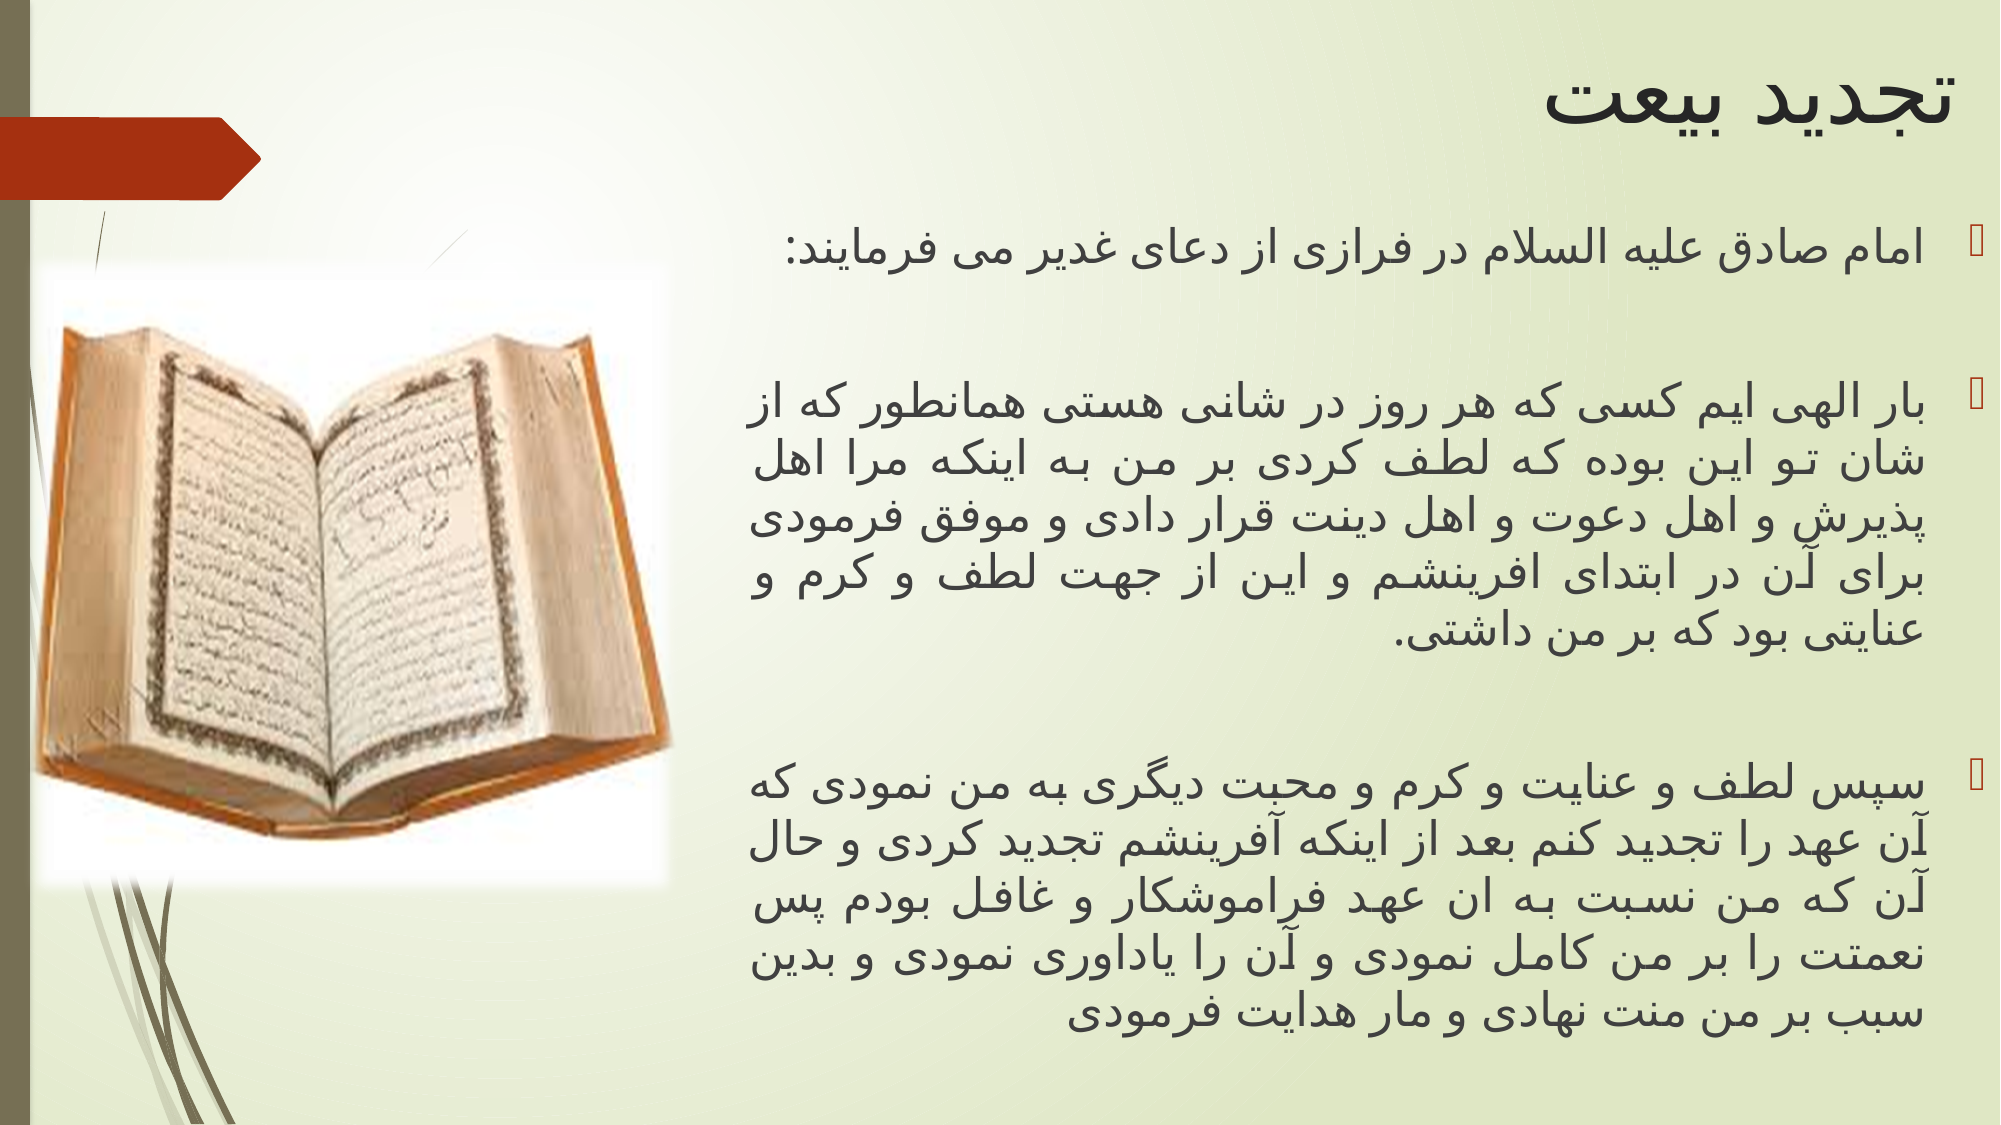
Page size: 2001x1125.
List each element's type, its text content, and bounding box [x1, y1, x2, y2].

list امام صادق علیه السلام در فرازی از دعای غدیر می فرمایند: بار الهی ایم کسی که هر روز در شانی هستی همانطور که از شان تو این بوده که لطف کردی بر من به اینکه مرا اهل پذیرش و اهل دعوت و اهل دینت قرار دادی و موفق فرمودی برای آن در ابتدای افرینشم و این از جهت لطف و کرم و عنایتی بود که بر من داشتی. سپس لطف و عنایت و کرم و محبت دیگری به من نمودی که آن عهد را تجدید کنم بعد از اینکه آفرینشم تجدید کردی و حال آن که من نسبت به ان عهد فراموشکار و غافل بودم پس نعمتت را بر من کامل نمودی و آن را یاداوری نمودی و بدین سبب بر من منت نهادی و مار هدایت فرمودی [731, 208, 2000, 1056]
title تجدید بیعت [707, 24, 1975, 209]
picture [21, 246, 684, 906]
